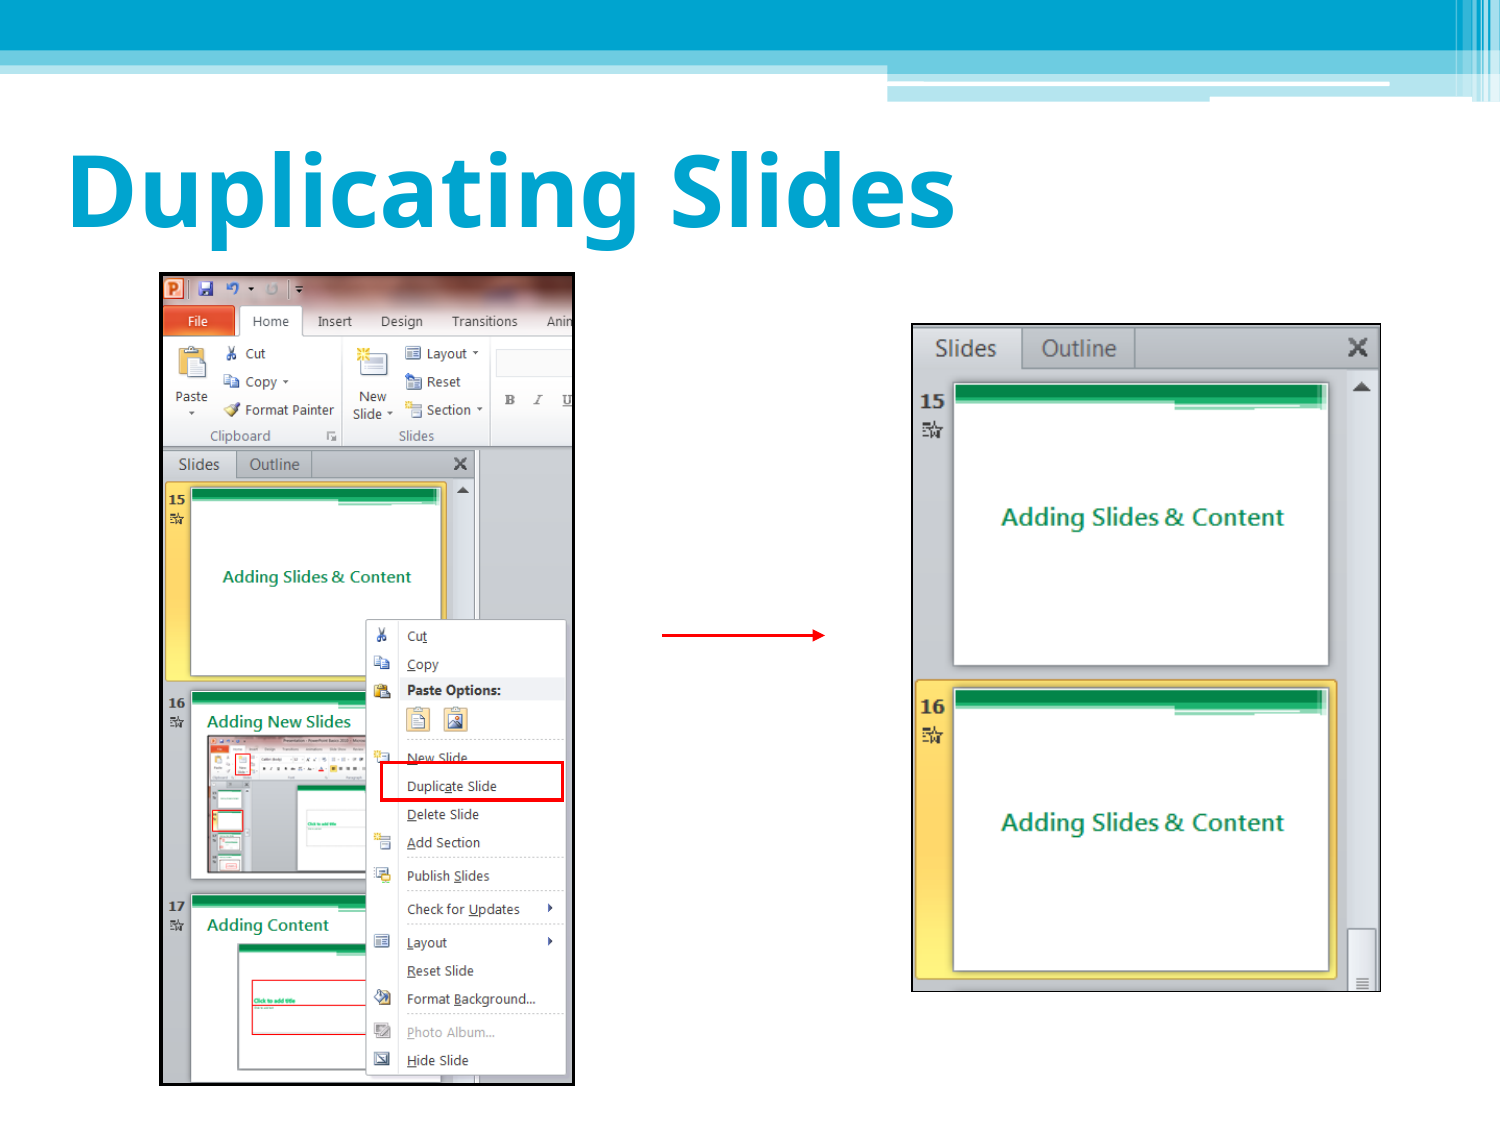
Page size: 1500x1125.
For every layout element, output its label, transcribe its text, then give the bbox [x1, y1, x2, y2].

title Duplicating Slides [50, 99, 1400, 275]
picture [912, 324, 1380, 991]
picture [162, 275, 572, 1083]
